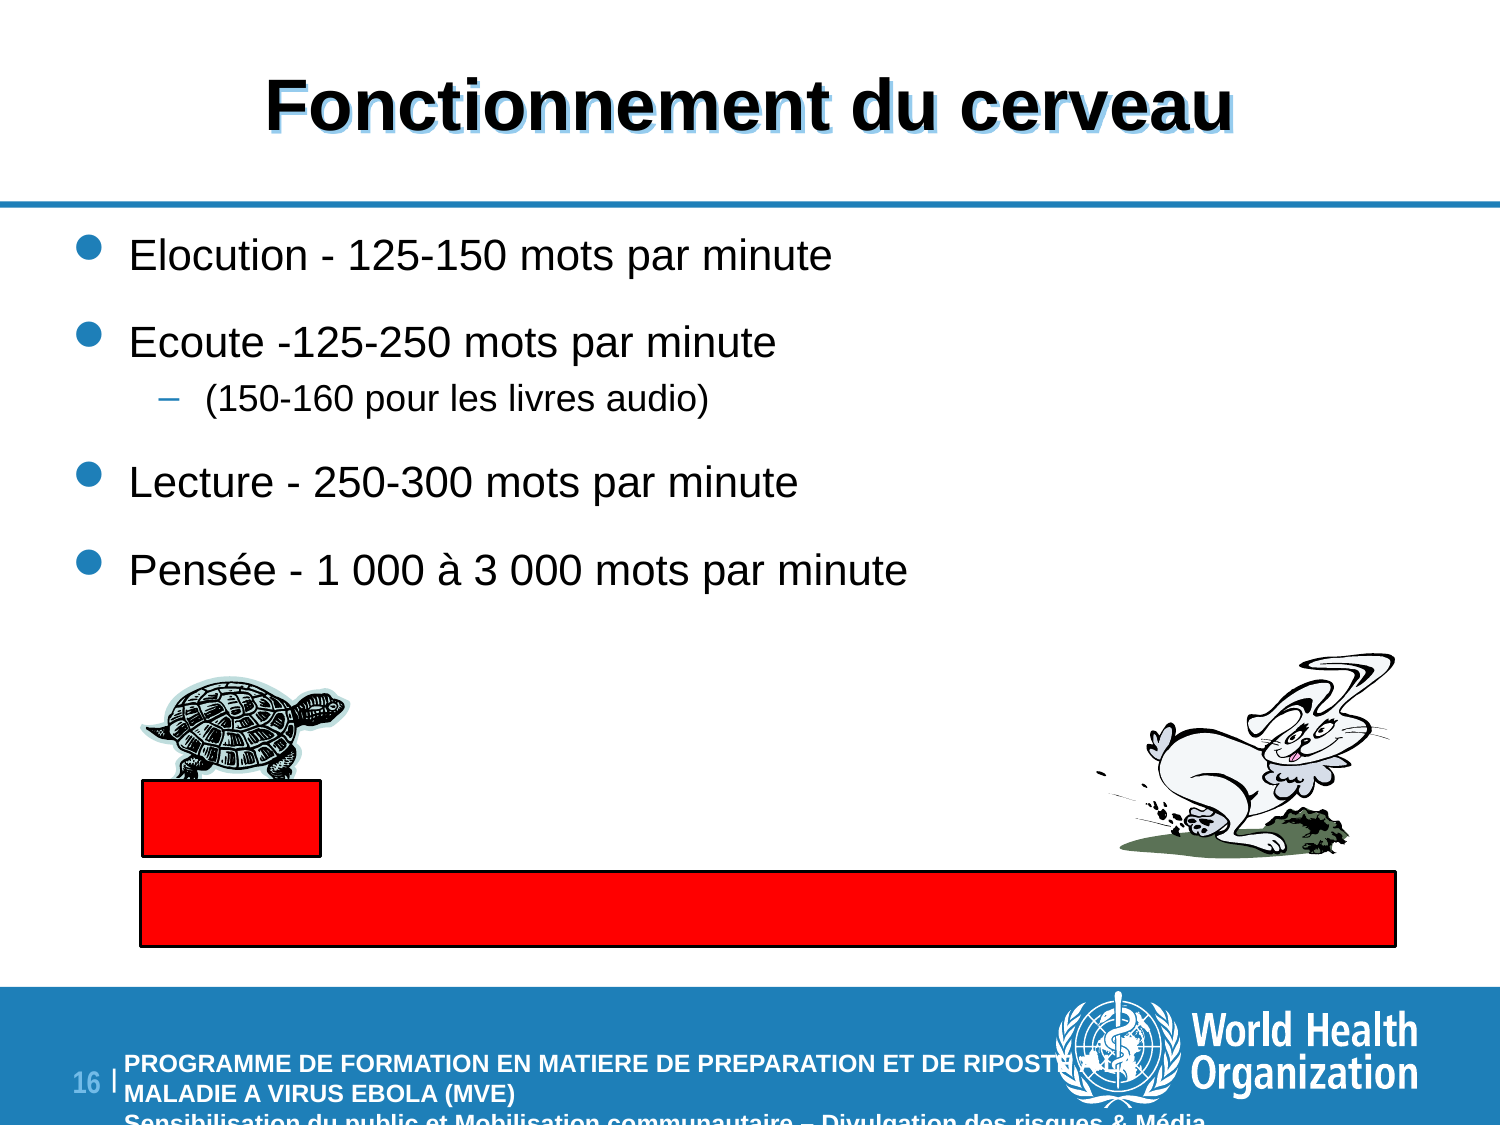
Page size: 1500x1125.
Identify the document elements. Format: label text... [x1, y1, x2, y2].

text_box [140, 871, 1396, 947]
list Elocution - 125-150 mots par minute Ecoute -125-250 mots par minute (150-160 pour les livres audio) Lecture - 250-300 mots par minute Pensée - 1 000 à 3 000 mots par minute [72, 226, 1433, 984]
picture [144, 660, 338, 804]
title Fonctionnement du cerveau [0, 0, 1500, 204]
text_box [142, 810, 321, 857]
picture [1094, 652, 1396, 863]
